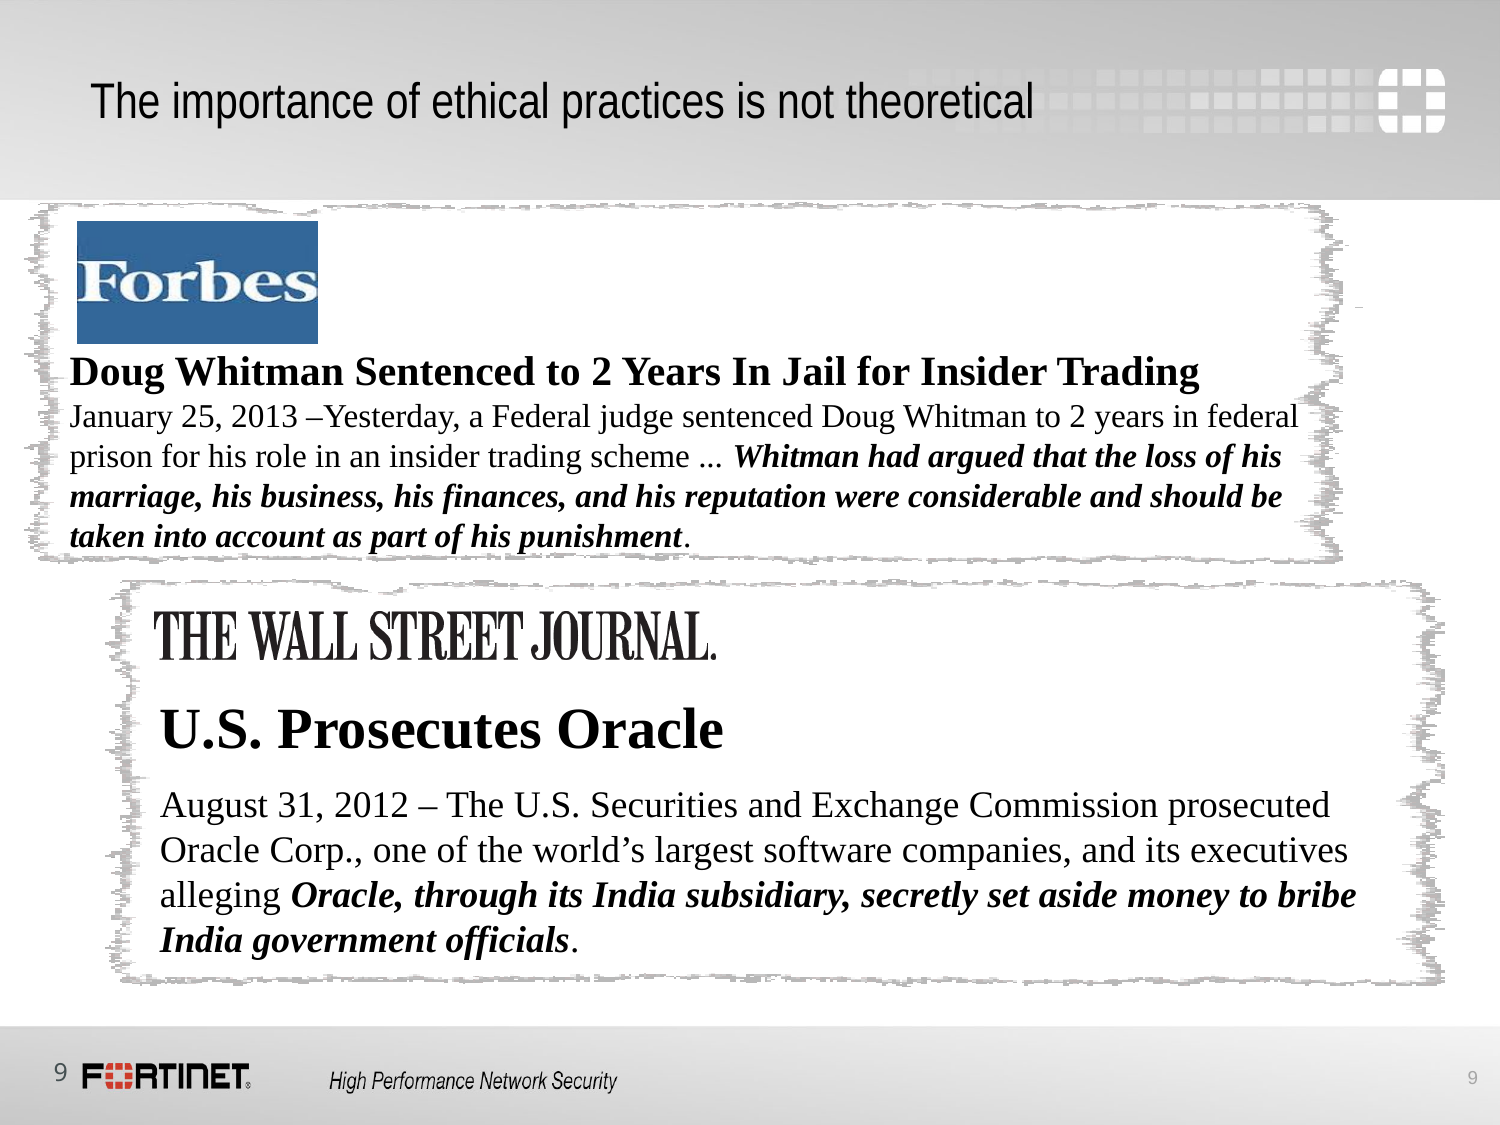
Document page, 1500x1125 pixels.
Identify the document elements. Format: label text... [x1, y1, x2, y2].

picture [0, 0, 1500, 1125]
text_box 9 [38, 1049, 432, 1096]
title The importance of ethical practices is not theoretical [75, 4, 1370, 188]
